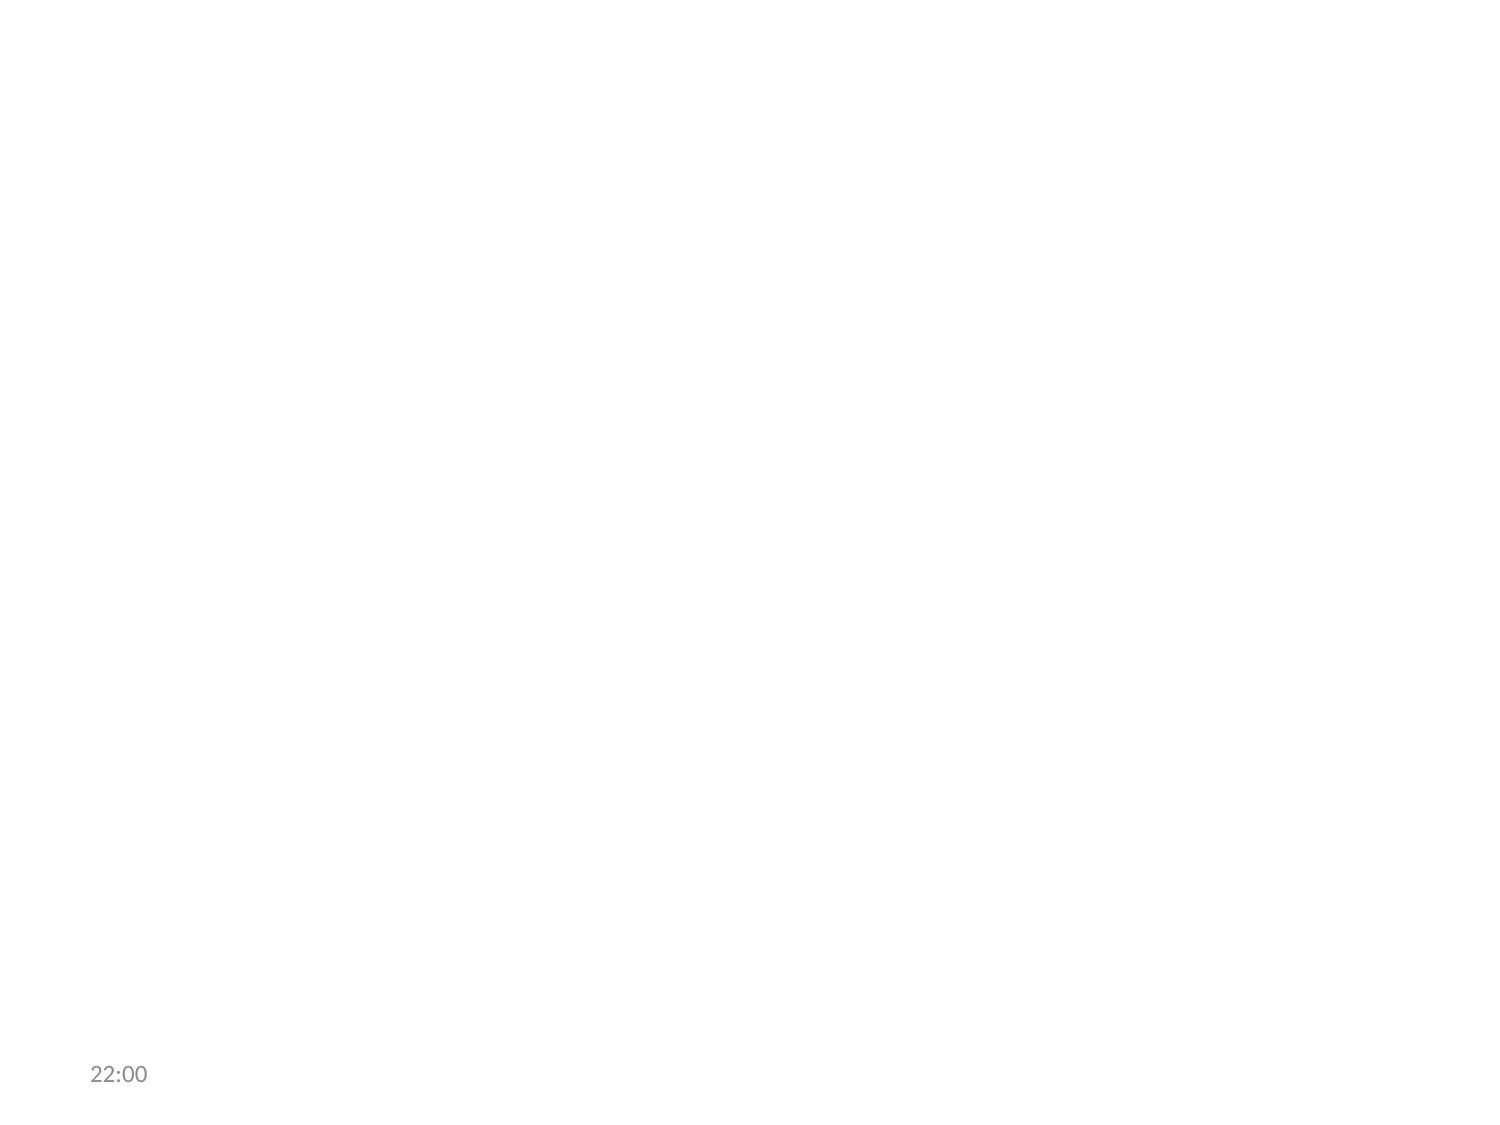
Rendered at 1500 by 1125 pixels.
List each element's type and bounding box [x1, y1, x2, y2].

slide_number [75, 1042, 425, 1103]
